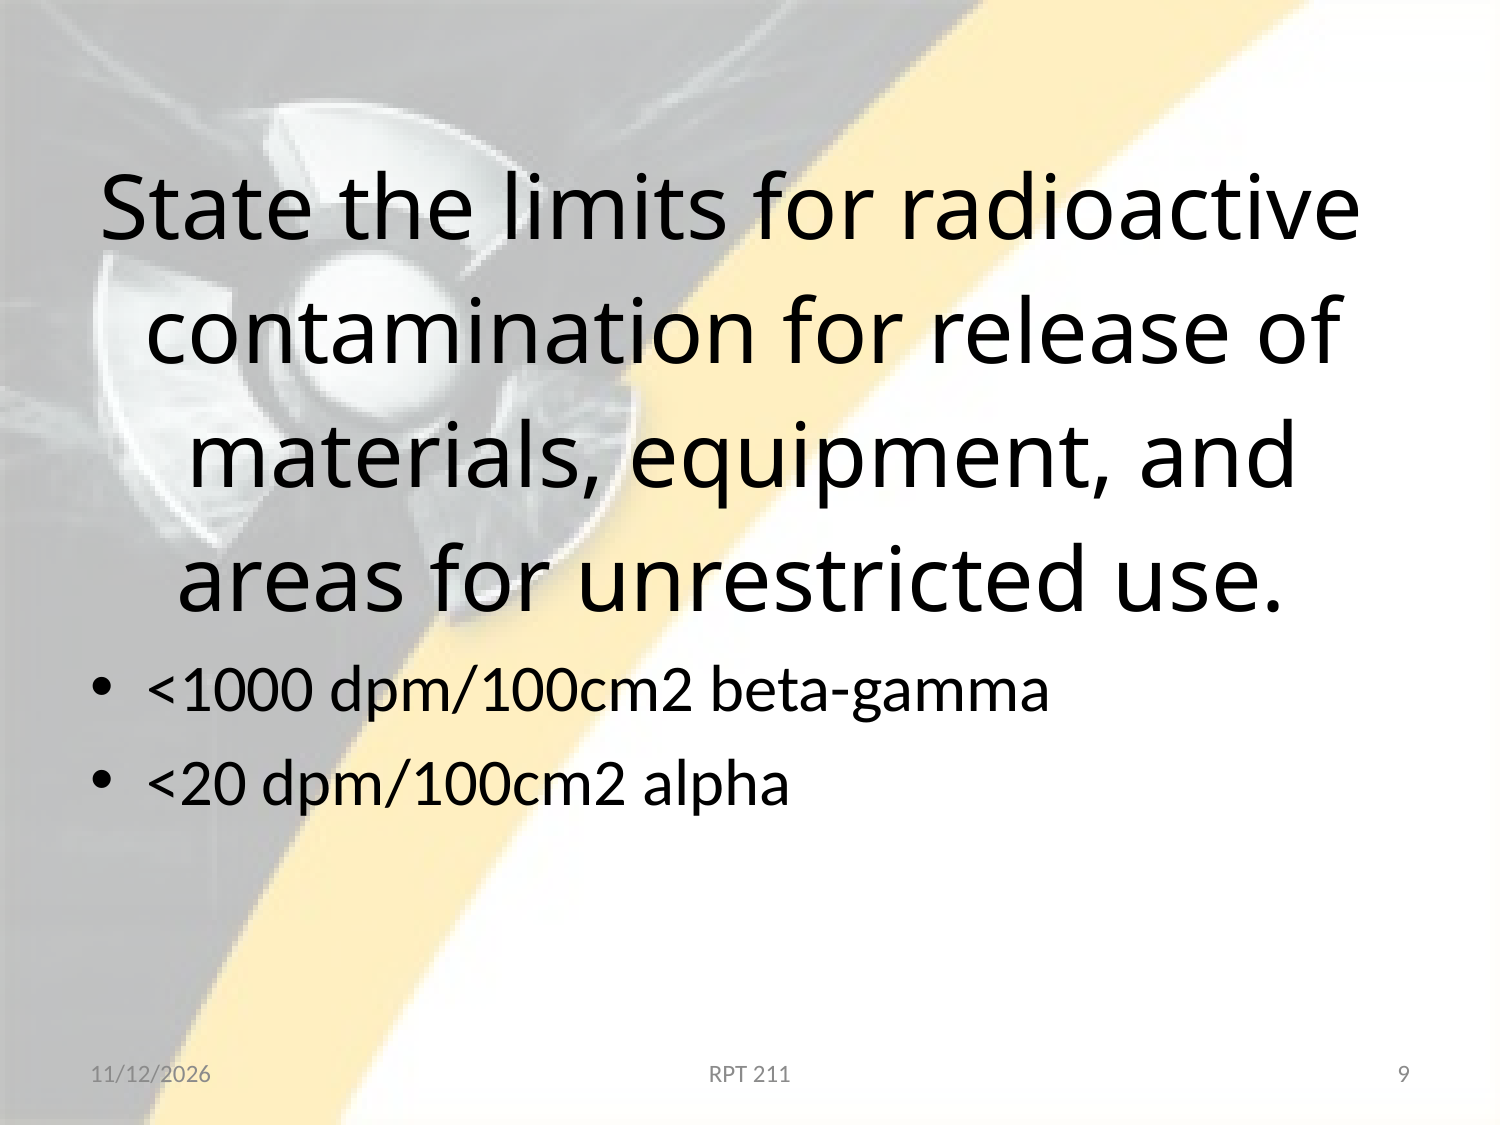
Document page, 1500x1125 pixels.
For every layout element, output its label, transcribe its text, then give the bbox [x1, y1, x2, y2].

footer RPT 211 [512, 1042, 988, 1103]
slide_number 9 [1074, 1042, 1425, 1103]
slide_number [75, 1042, 425, 1103]
list <1000 dpm/100cm2 beta-gamma <20 dpm/100cm2 alpha [75, 637, 1500, 1035]
title State the limits for radioactive contamination for release of materials, equipment, and areas for unrestricted use. [50, 125, 1438, 638]
